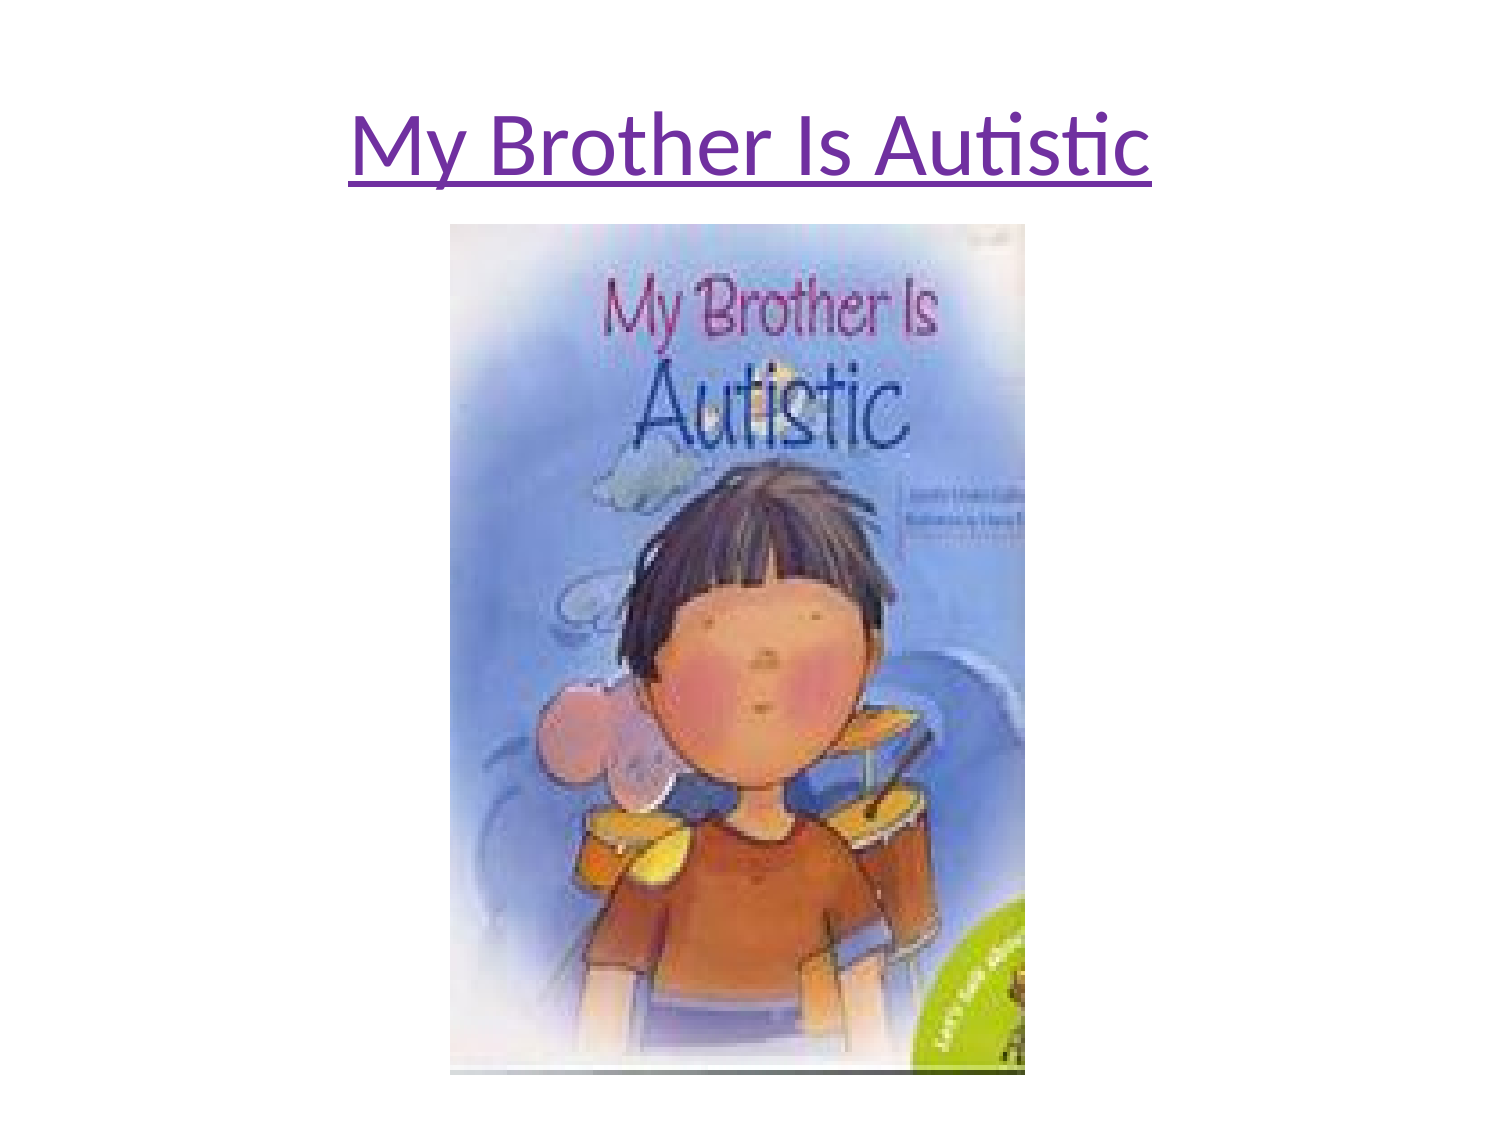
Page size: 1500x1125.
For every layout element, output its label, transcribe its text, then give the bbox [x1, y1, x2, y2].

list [449, 224, 1026, 1076]
title My Brother Is Autistic [75, 45, 1425, 233]
